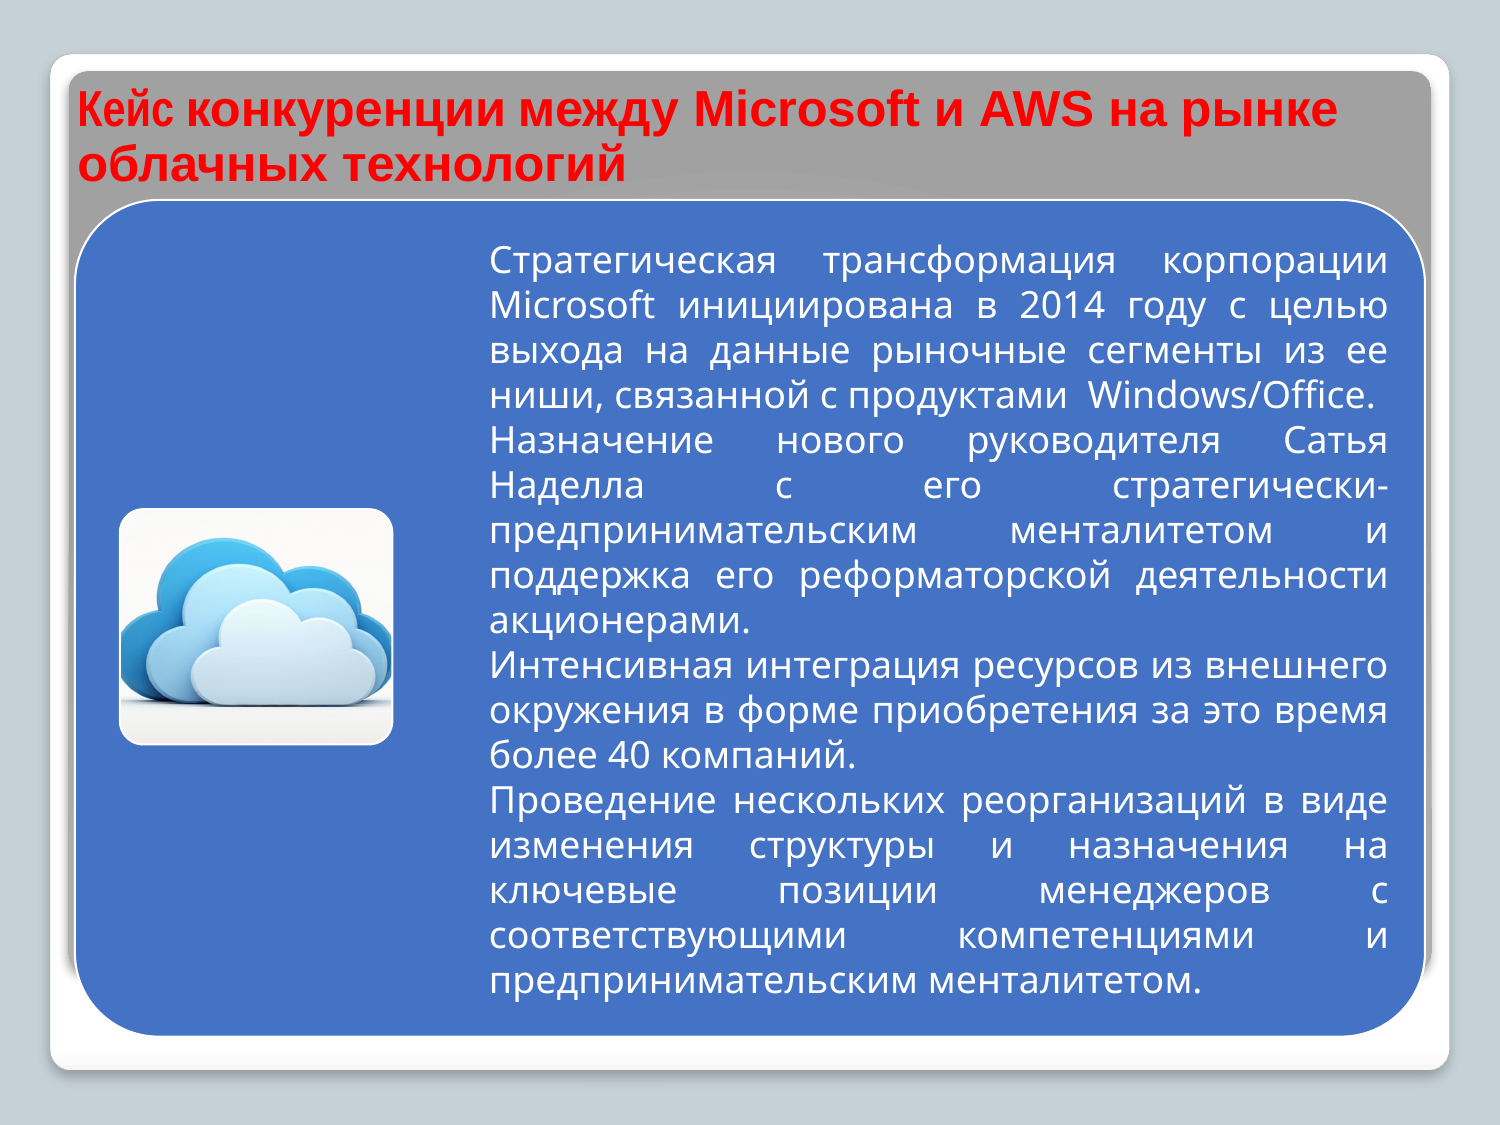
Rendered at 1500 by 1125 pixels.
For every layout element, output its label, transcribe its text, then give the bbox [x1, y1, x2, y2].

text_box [74, 199, 1426, 1038]
title Кейс конкуренции между Microsoft и AWS на рынке облачных технологий [62, 75, 1479, 200]
